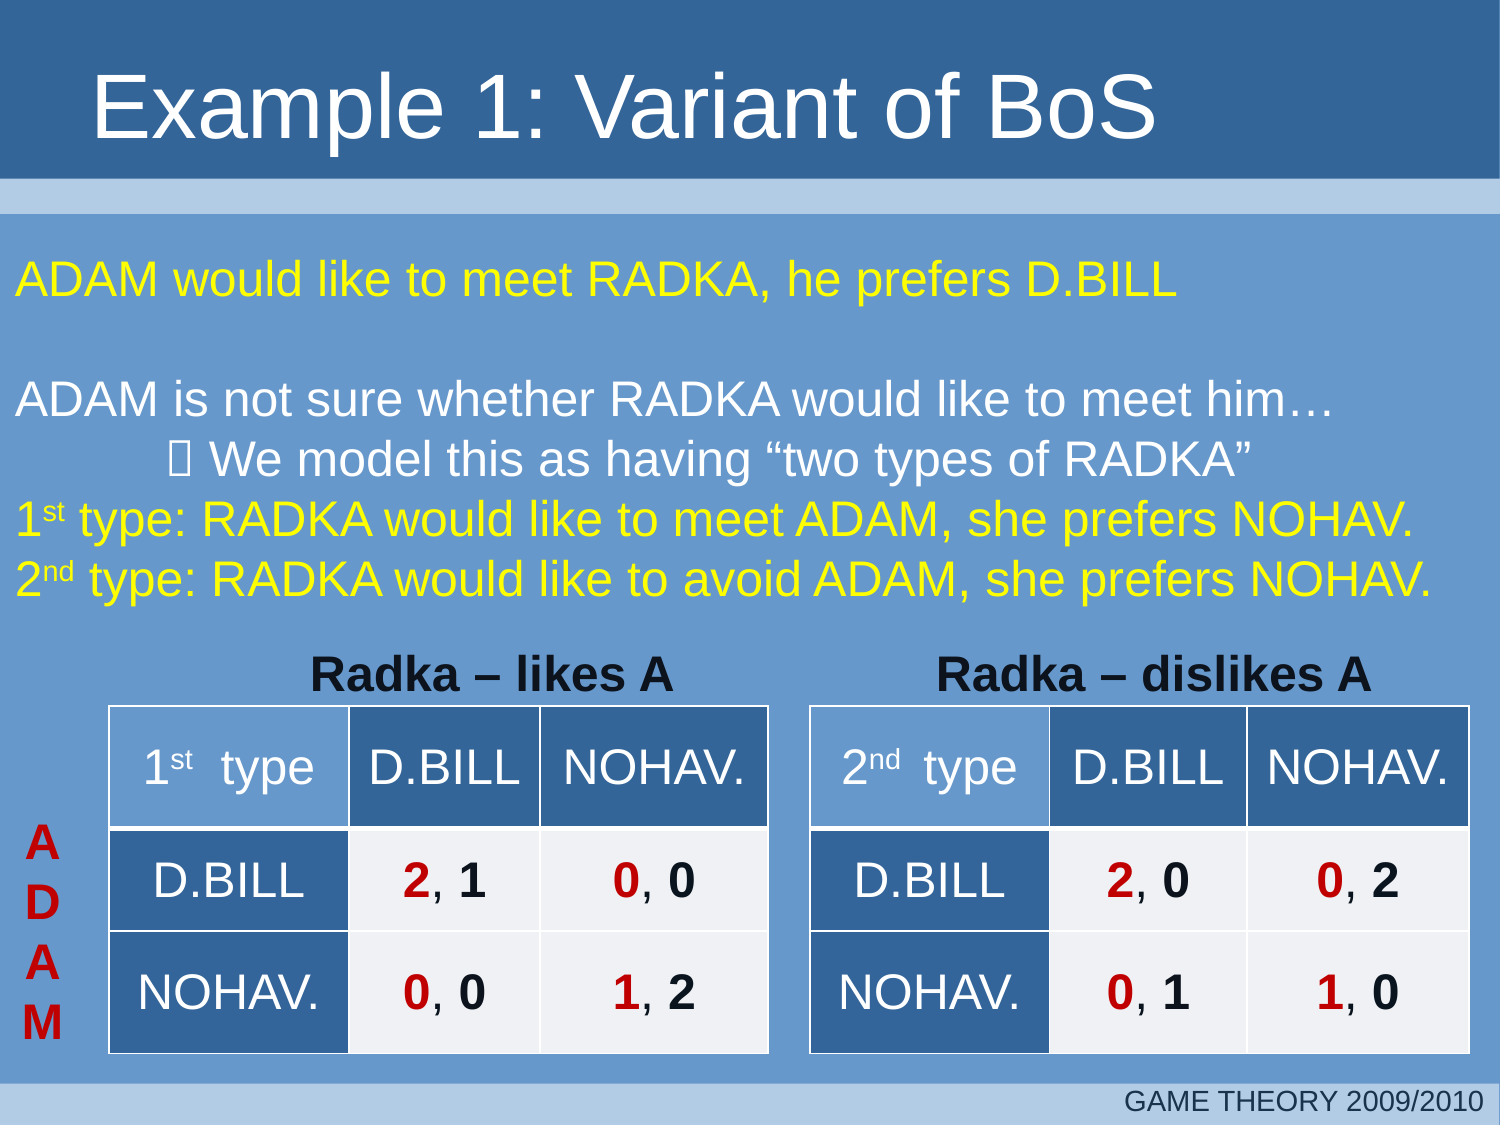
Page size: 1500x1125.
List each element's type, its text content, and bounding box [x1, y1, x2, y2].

table_header 1st type [110, 707, 348, 826]
text_box GAME THEORY 2009/2010 [1109, 1075, 1500, 1125]
table_cell 2, 0 [1050, 831, 1246, 930]
table_cell D.BILL [110, 831, 348, 930]
text_box Radka – dislikes A [917, 634, 1391, 705]
table_header 2nd type [811, 707, 1049, 826]
table_cell 1, 0 [1248, 932, 1468, 1053]
text_box ADAM [0, 802, 86, 1057]
text_box Radka – likes A [288, 634, 697, 710]
table_cell 0, 0 [541, 831, 767, 930]
table_header D.BILL [350, 710, 539, 826]
table_cell 1, 2 [541, 932, 767, 1053]
table_cell 0, 0 [350, 932, 539, 1053]
table_header D.BILL [1050, 707, 1246, 826]
table_cell 2, 1 [350, 831, 539, 930]
table_cell NOHAV. [811, 932, 1049, 1053]
title Example 1: Variant of BoS [74, 42, 1436, 162]
table_cell 0, 1 [1050, 932, 1246, 1053]
table_cell NOHAV. [110, 932, 348, 1053]
text_box ADAM would like to meet RADKA, he prefers D.BILL ADAM is not sure whether RADKA would like to meet him…  We model this as having “two types of RADKA” 1st type: RADKA would like to meet ADAM, she prefers NOHAV. 2nd type: RADKA would like to avoid ADAM, she prefers NOHAV. [0, 238, 1500, 614]
table_cell 0, 2 [1248, 831, 1468, 930]
table_header NOHAV. [1248, 707, 1468, 826]
table_header NOHAV. [541, 707, 767, 826]
table_cell D.BILL [811, 831, 1049, 930]
